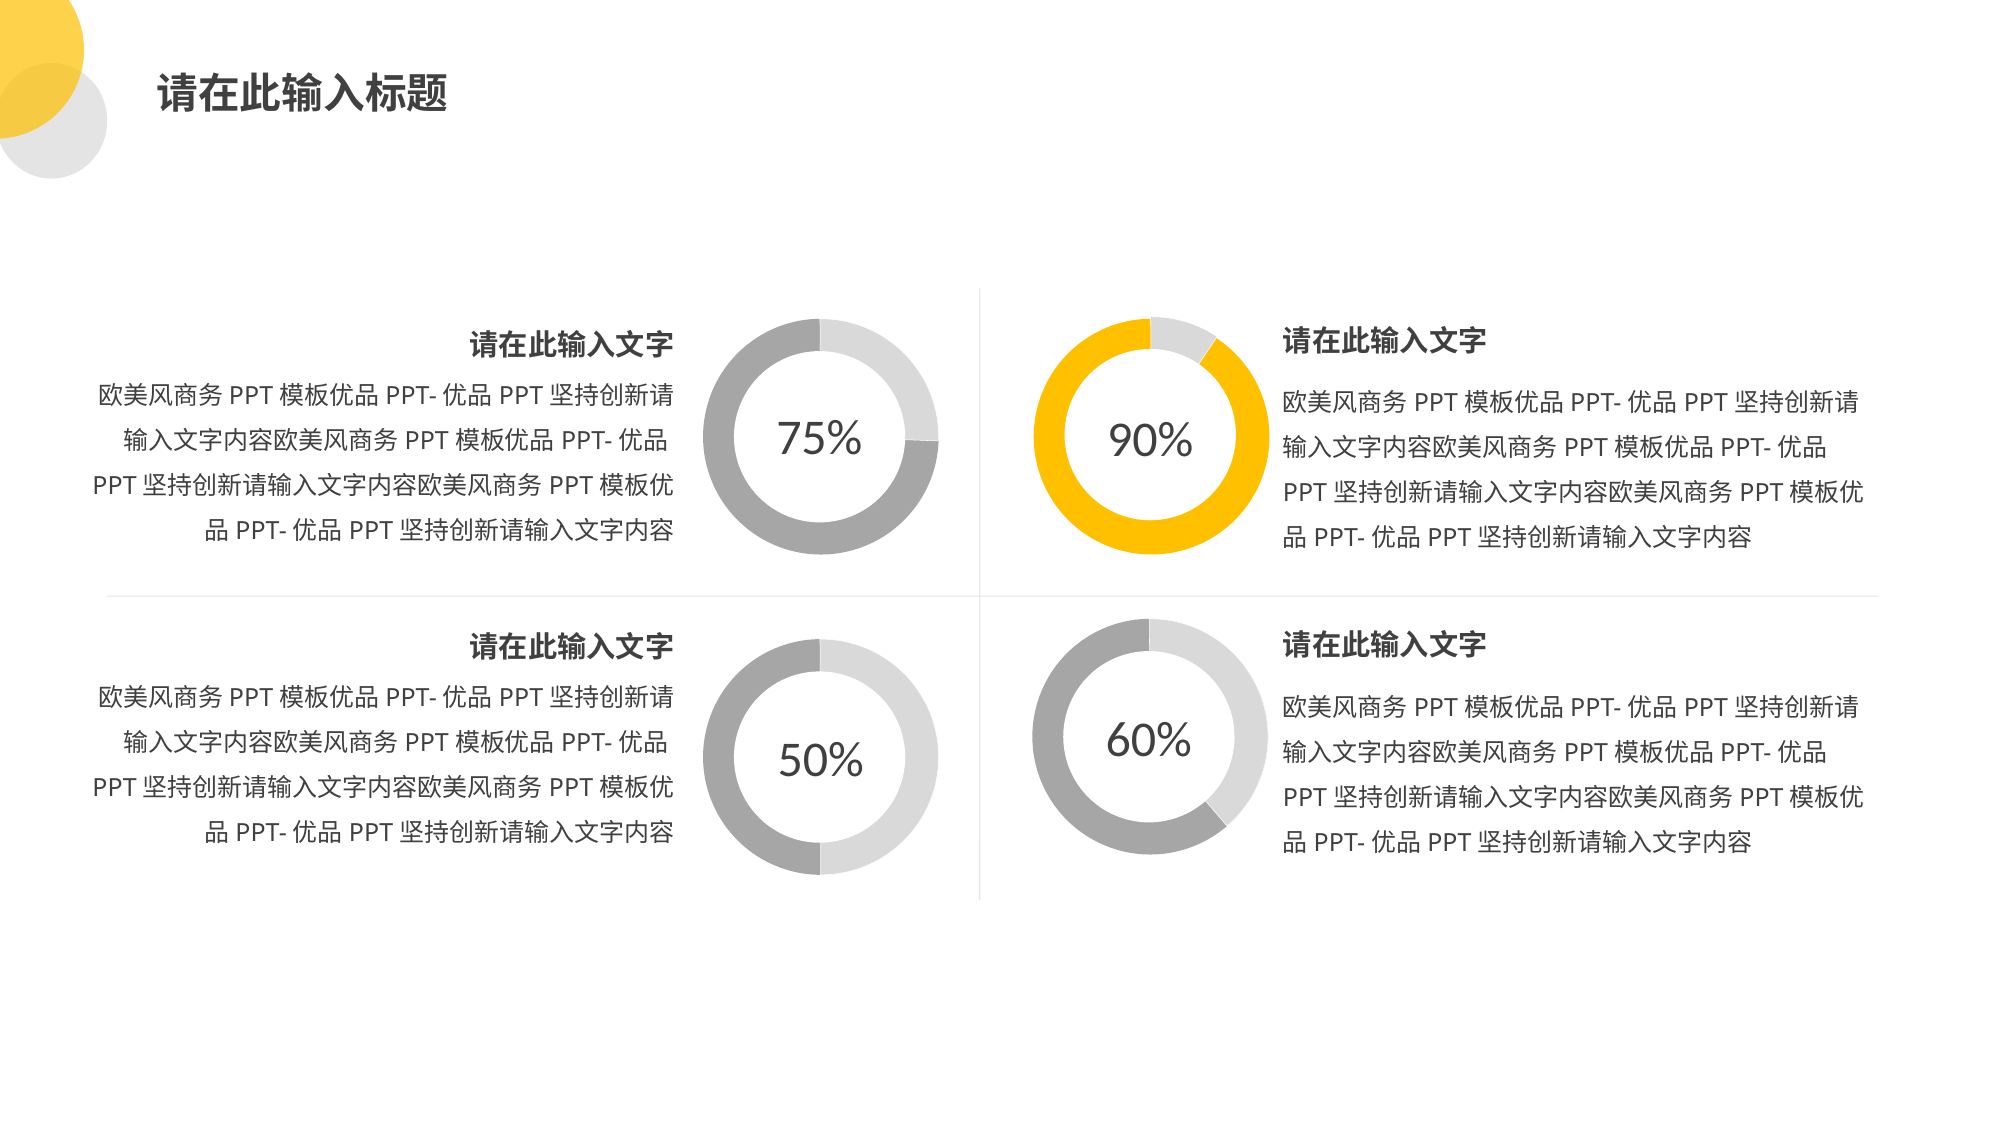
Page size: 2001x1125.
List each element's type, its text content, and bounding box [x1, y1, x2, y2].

text_box 请在此输入文字 [1268, 314, 1503, 365]
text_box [1032, 618, 1269, 855]
text_box 请在此输入文字 [1269, 619, 1503, 669]
text_box 欧美风商务PPT模板优品PPT-优品PPT坚持创新请输入文字内容欧美风商务PPT模板优品PPT-优品PPT坚持创新请输入文字内容欧美风商务PPT模板优品PPT-优品PPT坚持创新请输入文字内容 [1268, 364, 1891, 559]
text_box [703, 639, 939, 875]
text_box 欧美风商务PPT模板优品PPT-优品PPT坚持创新请输入文字内容欧美风商务PPT模板优品PPT-优品PPT坚持创新请输入文字内容欧美风商务PPT模板优品PPT-优品PPT坚持创新请输入文字内容 [1268, 669, 1891, 864]
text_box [1033, 316, 1270, 555]
text_box 请在此输入文字 [454, 318, 690, 369]
text_box 欧美风商务PPT模板优品PPT-优品PPT坚持创新请输入文字内容欧美风商务PPT模板优品PPT-优品PPT坚持创新请输入文字内容欧美风商务PPT模板优品PPT-优品PPT坚持创新请输入文字内容 [67, 357, 690, 552]
text_box 请在此输入文字 [454, 620, 690, 671]
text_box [703, 318, 939, 555]
text_box 请在此输入标题 [141, 59, 464, 124]
text_box 欧美风商务PPT模板优品PPT-优品PPT坚持创新请输入文字内容欧美风商务PPT模板优品PPT-优品PPT坚持创新请输入文字内容欧美风商务PPT模板优品PPT-优品PPT坚持创新请输入文字内容 [67, 659, 690, 854]
